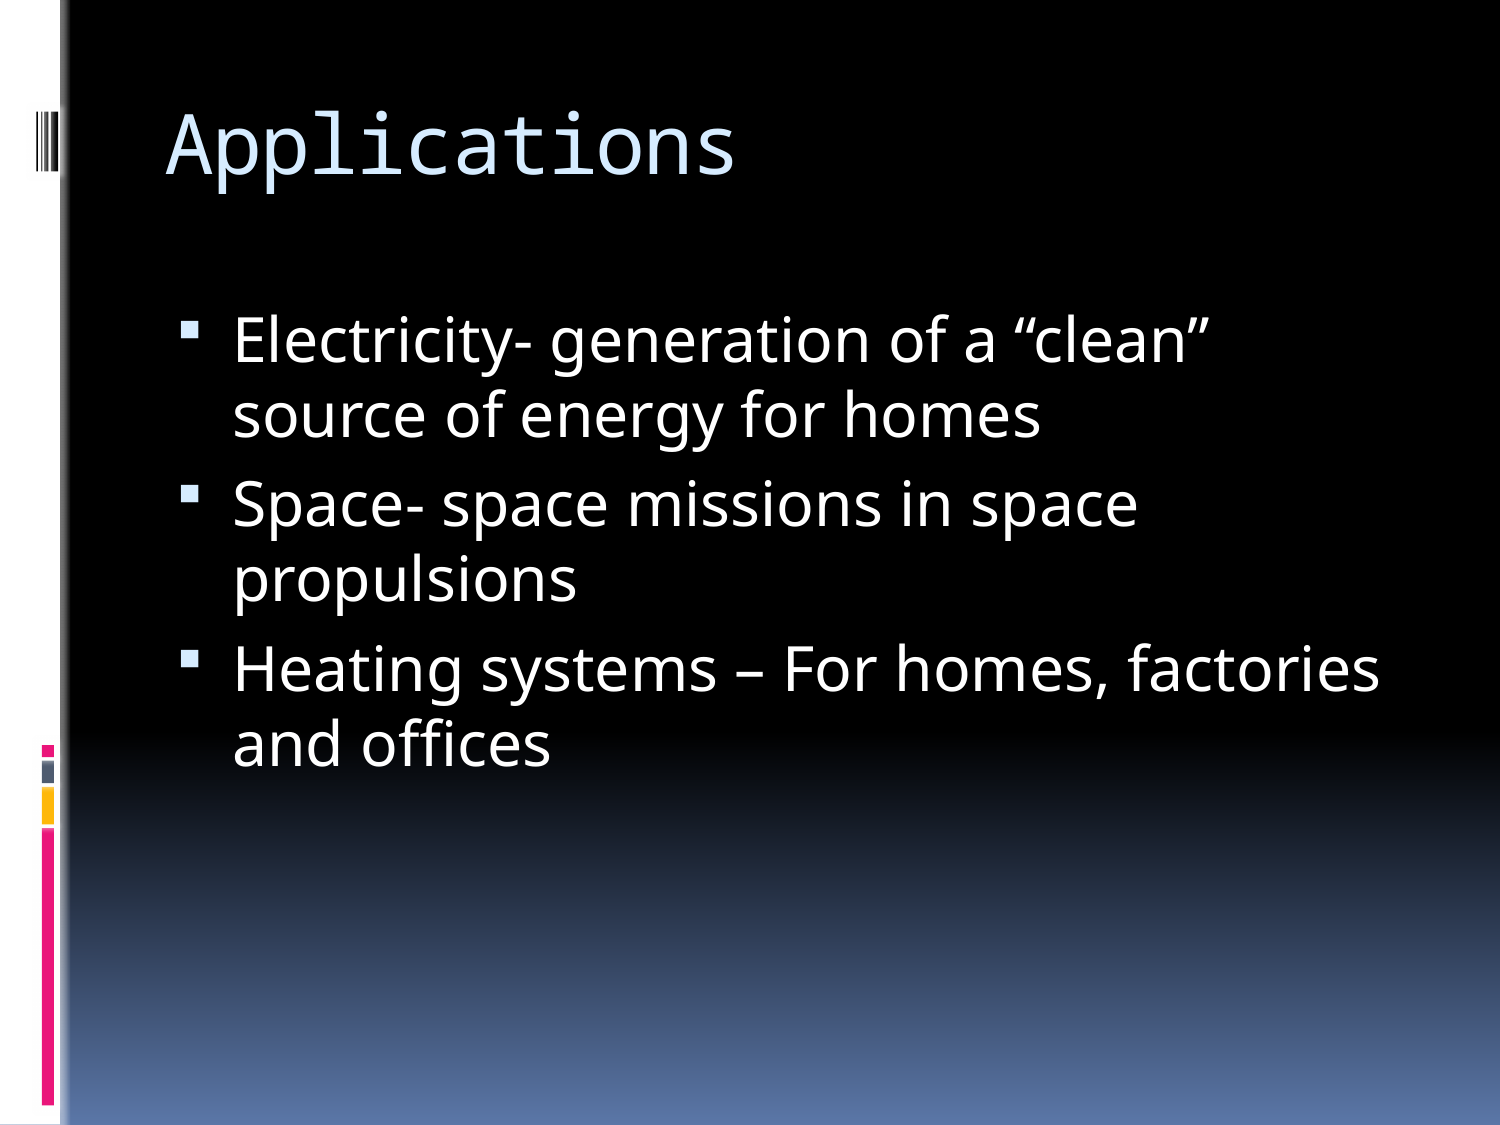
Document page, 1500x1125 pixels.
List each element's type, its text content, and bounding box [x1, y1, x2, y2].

title Applications [150, 83, 1425, 234]
list Electricity- generation of a “clean” source of energy for homes Space- space missions in space propulsions Heating systems – For homes, factories and offices [150, 292, 1425, 1043]
